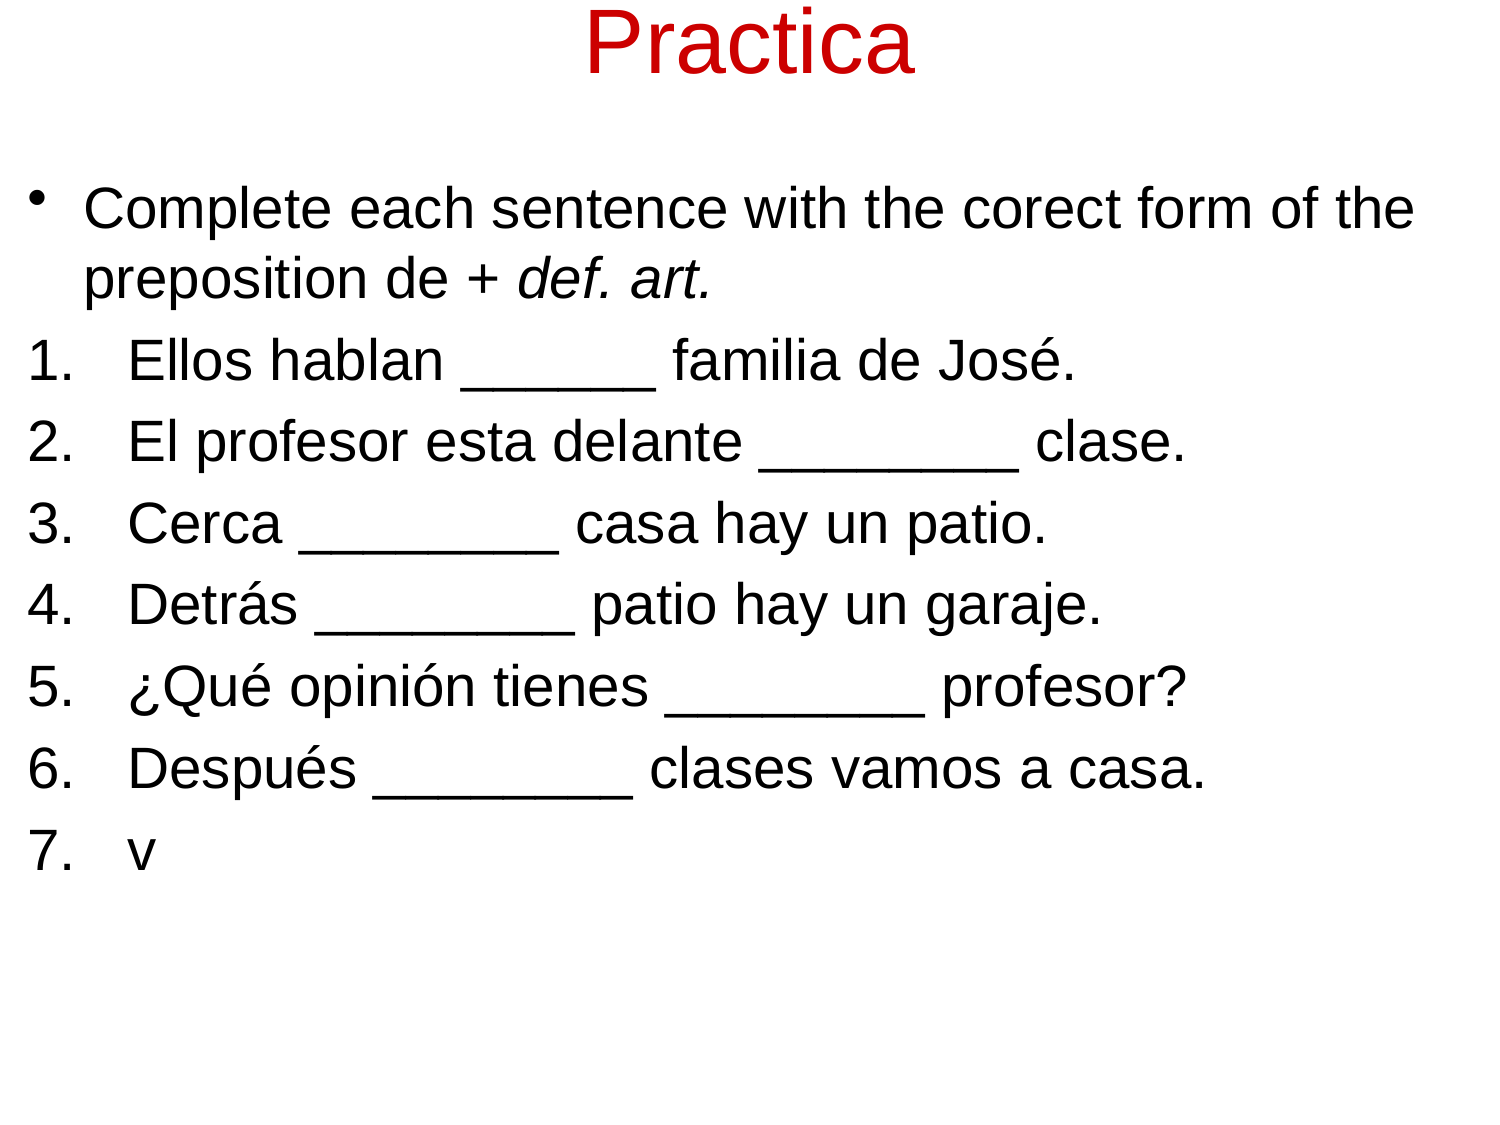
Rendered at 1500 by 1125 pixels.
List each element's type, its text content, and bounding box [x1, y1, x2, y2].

text_box Complete each sentence with the corect form of the preposition de + def. art. Ellos hablan ______ familia de José. El profesor esta delante ________ clase. Cerca ________ casa hay un patio. Detrás ________ patio hay un garaje. ¿Qué opinión tienes ________ profesor? Después ________ clases vamos a casa. v [12, 162, 1500, 1038]
text_box Practica [74, 0, 1425, 120]
